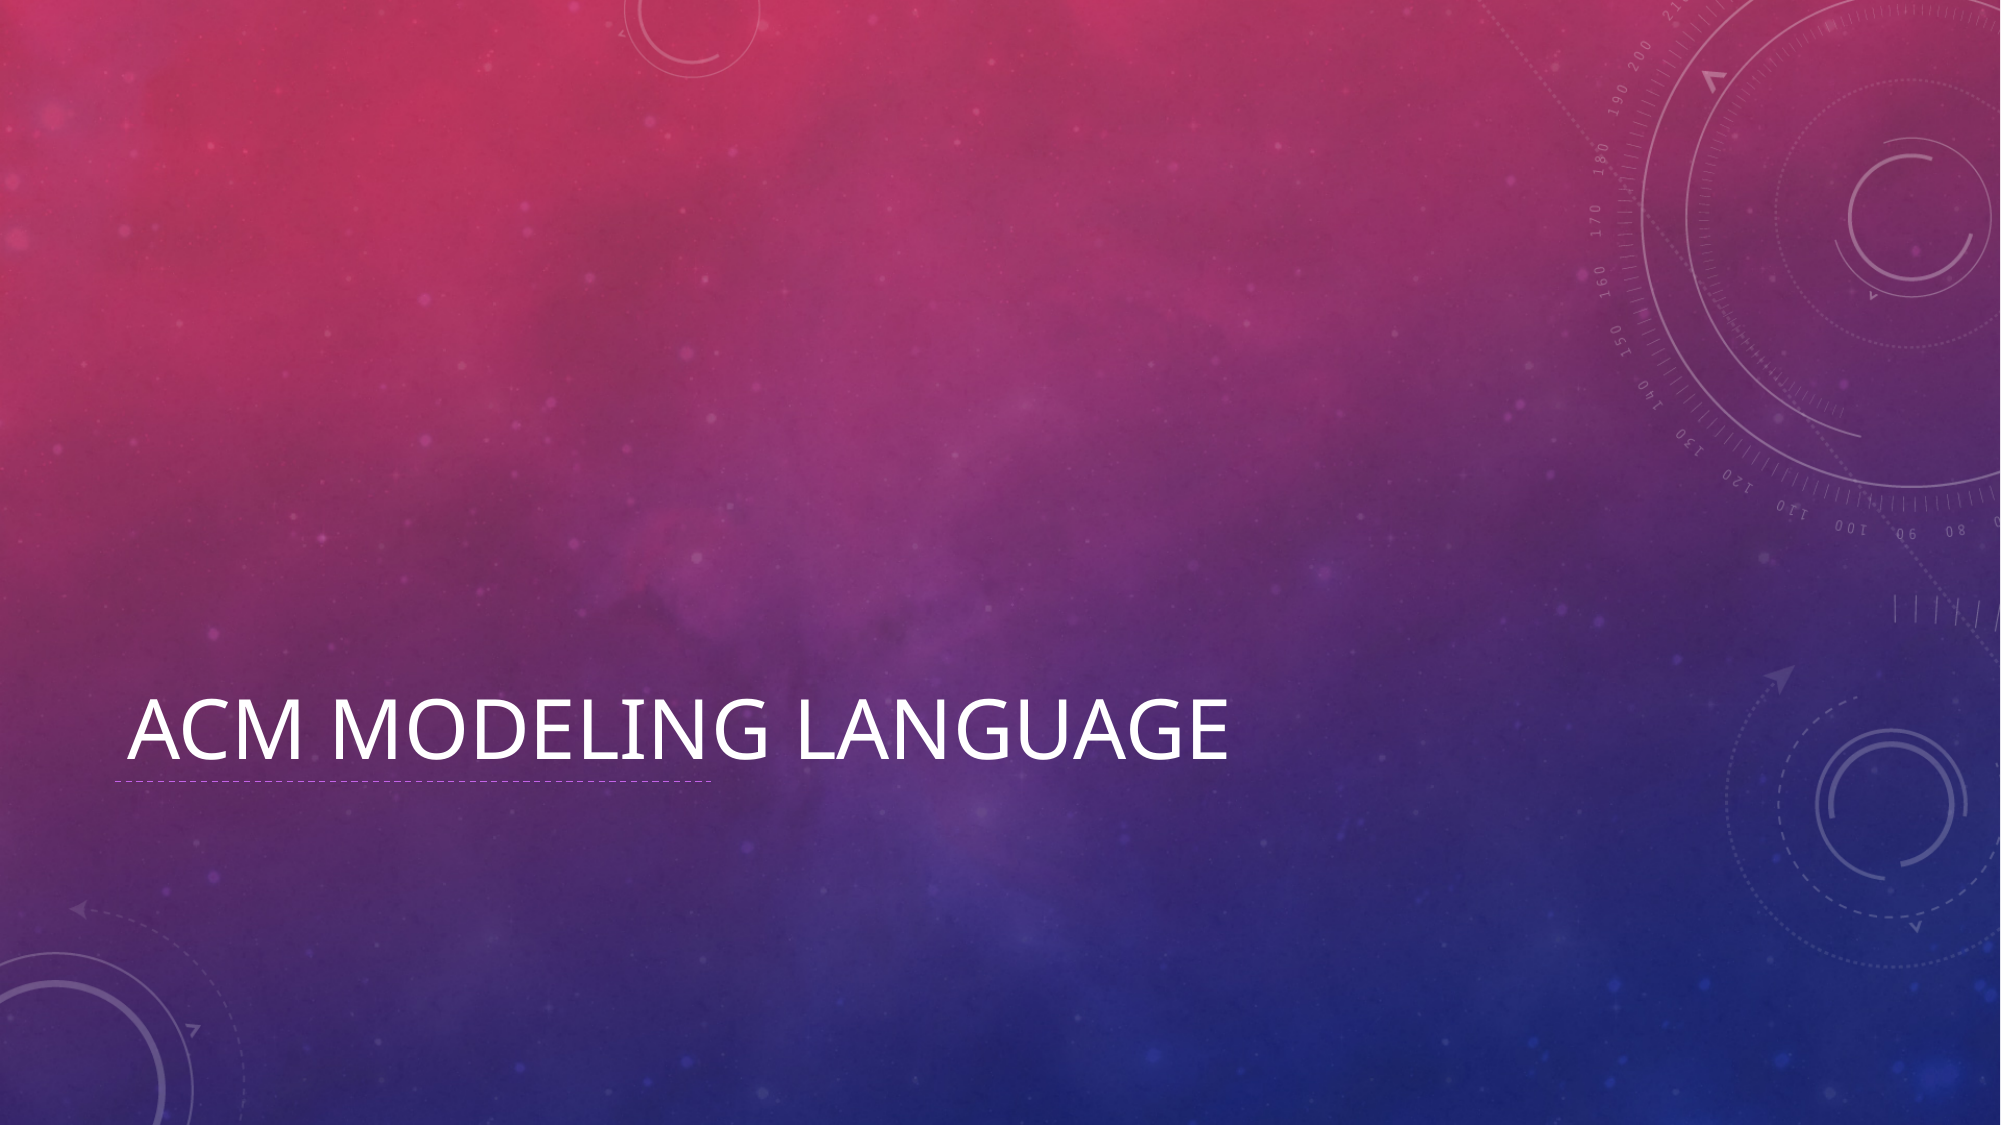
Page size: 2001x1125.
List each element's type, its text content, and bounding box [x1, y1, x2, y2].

title Acm modeling language [112, 542, 1775, 784]
picture [0, 0, 2001, 1125]
